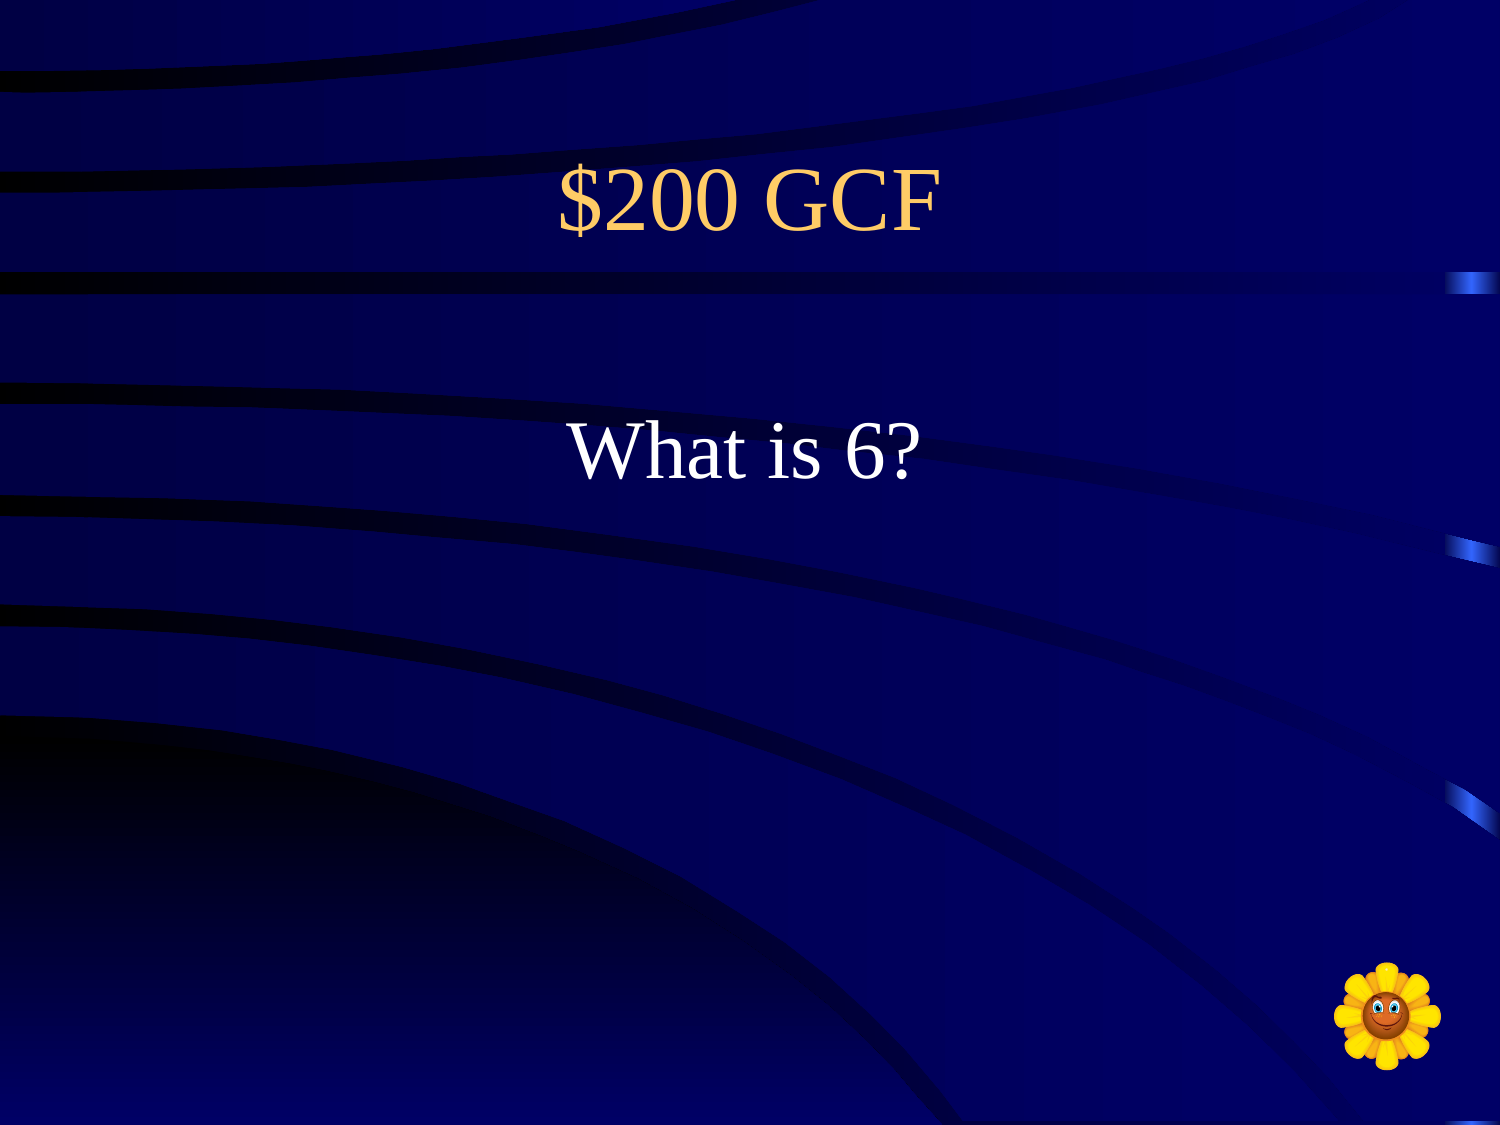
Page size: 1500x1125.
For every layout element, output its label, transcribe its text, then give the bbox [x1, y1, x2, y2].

text_box What is 6? [551, 387, 939, 603]
title $200 GCF [112, 99, 1388, 288]
picture [1333, 962, 1442, 1071]
